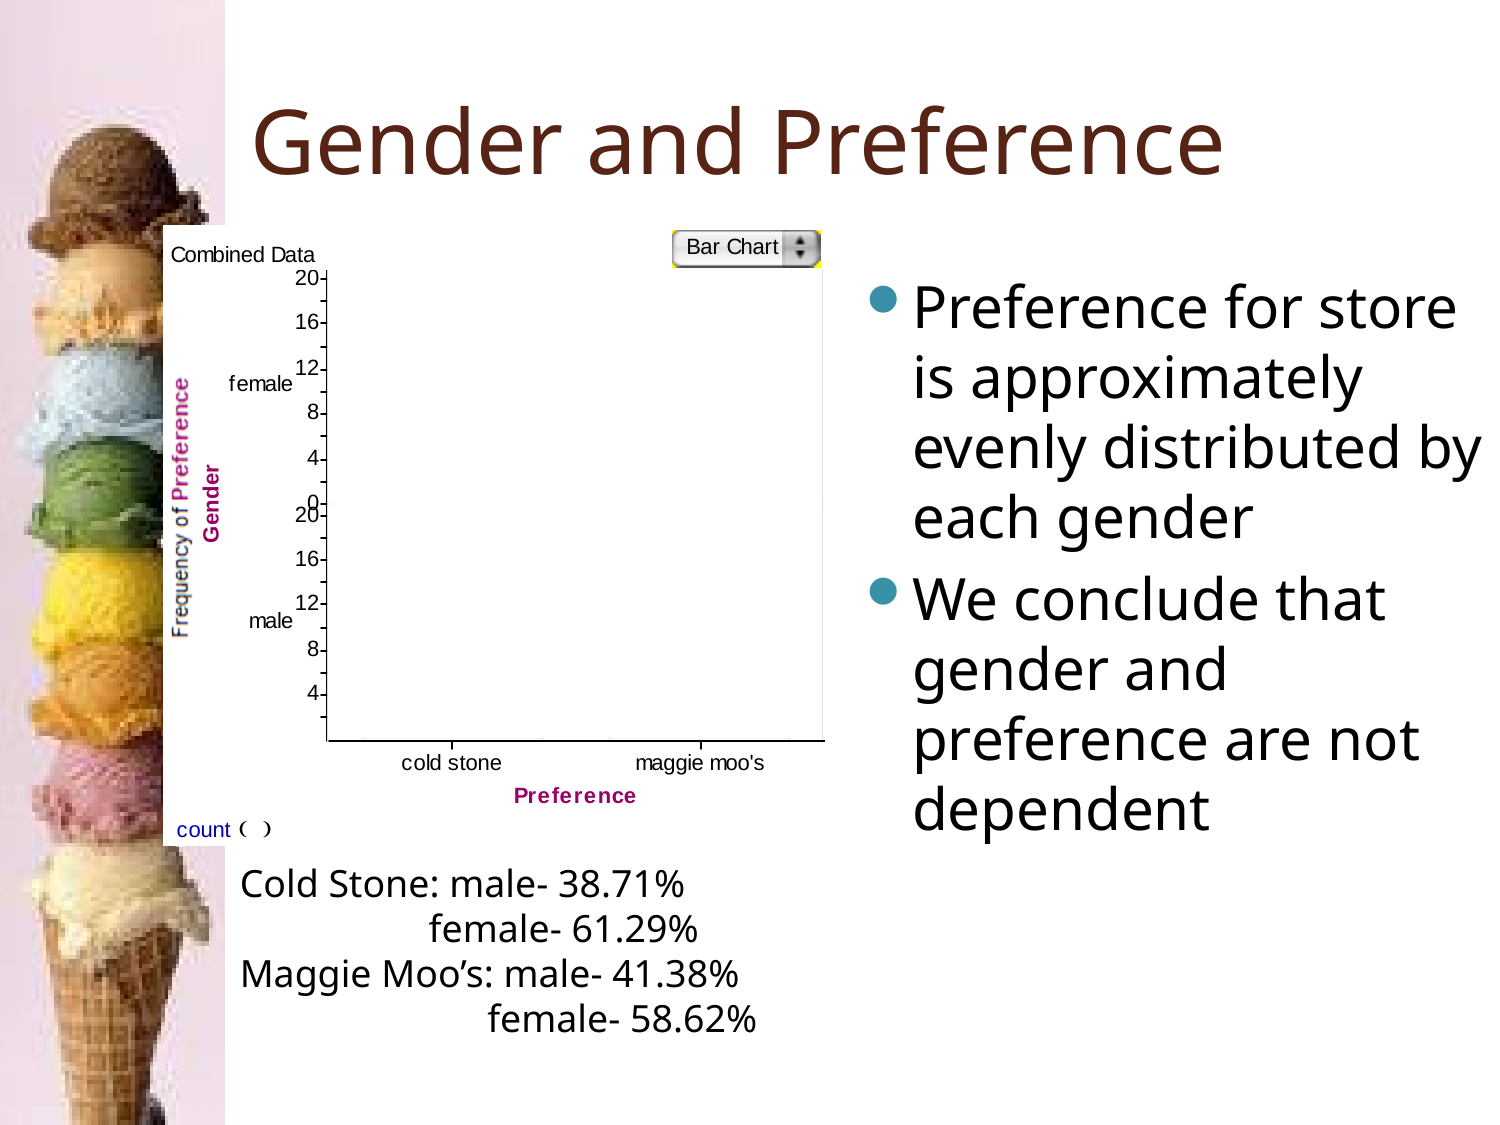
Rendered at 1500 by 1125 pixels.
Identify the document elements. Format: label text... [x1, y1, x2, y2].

text_box Cold Stone: male- 38.71% female- 61.29% Maggie Moo’s: male- 41.38% female- 58.62% [233, 853, 900, 1048]
list Preference for store is approximately evenly distributed by each gender We conclude that gender and preference are not dependent [837, 262, 1500, 1005]
title Gender and Preference [235, 45, 1466, 233]
picture [0, 0, 826, 1125]
